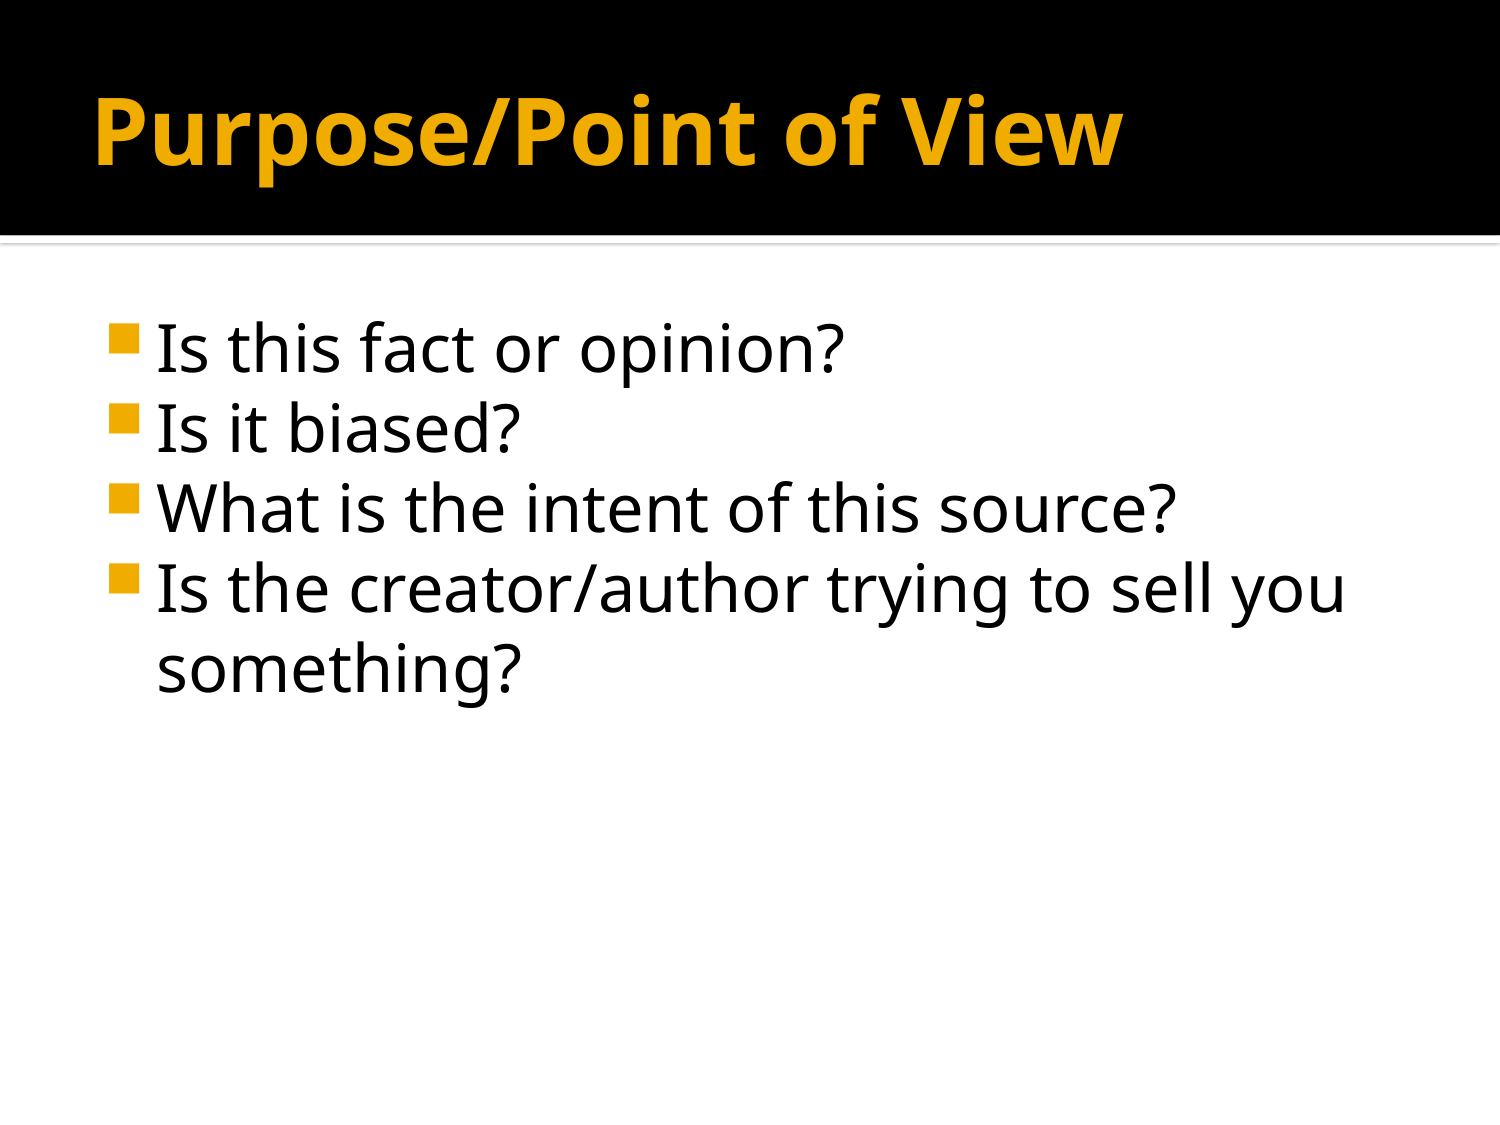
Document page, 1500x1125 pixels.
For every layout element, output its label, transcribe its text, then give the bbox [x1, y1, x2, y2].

list Is this fact or opinion? Is it biased? What is the intent of this source? Is the creator/author trying to sell you something? [75, 291, 1425, 1050]
title Purpose/Point of View [75, 25, 1425, 231]
